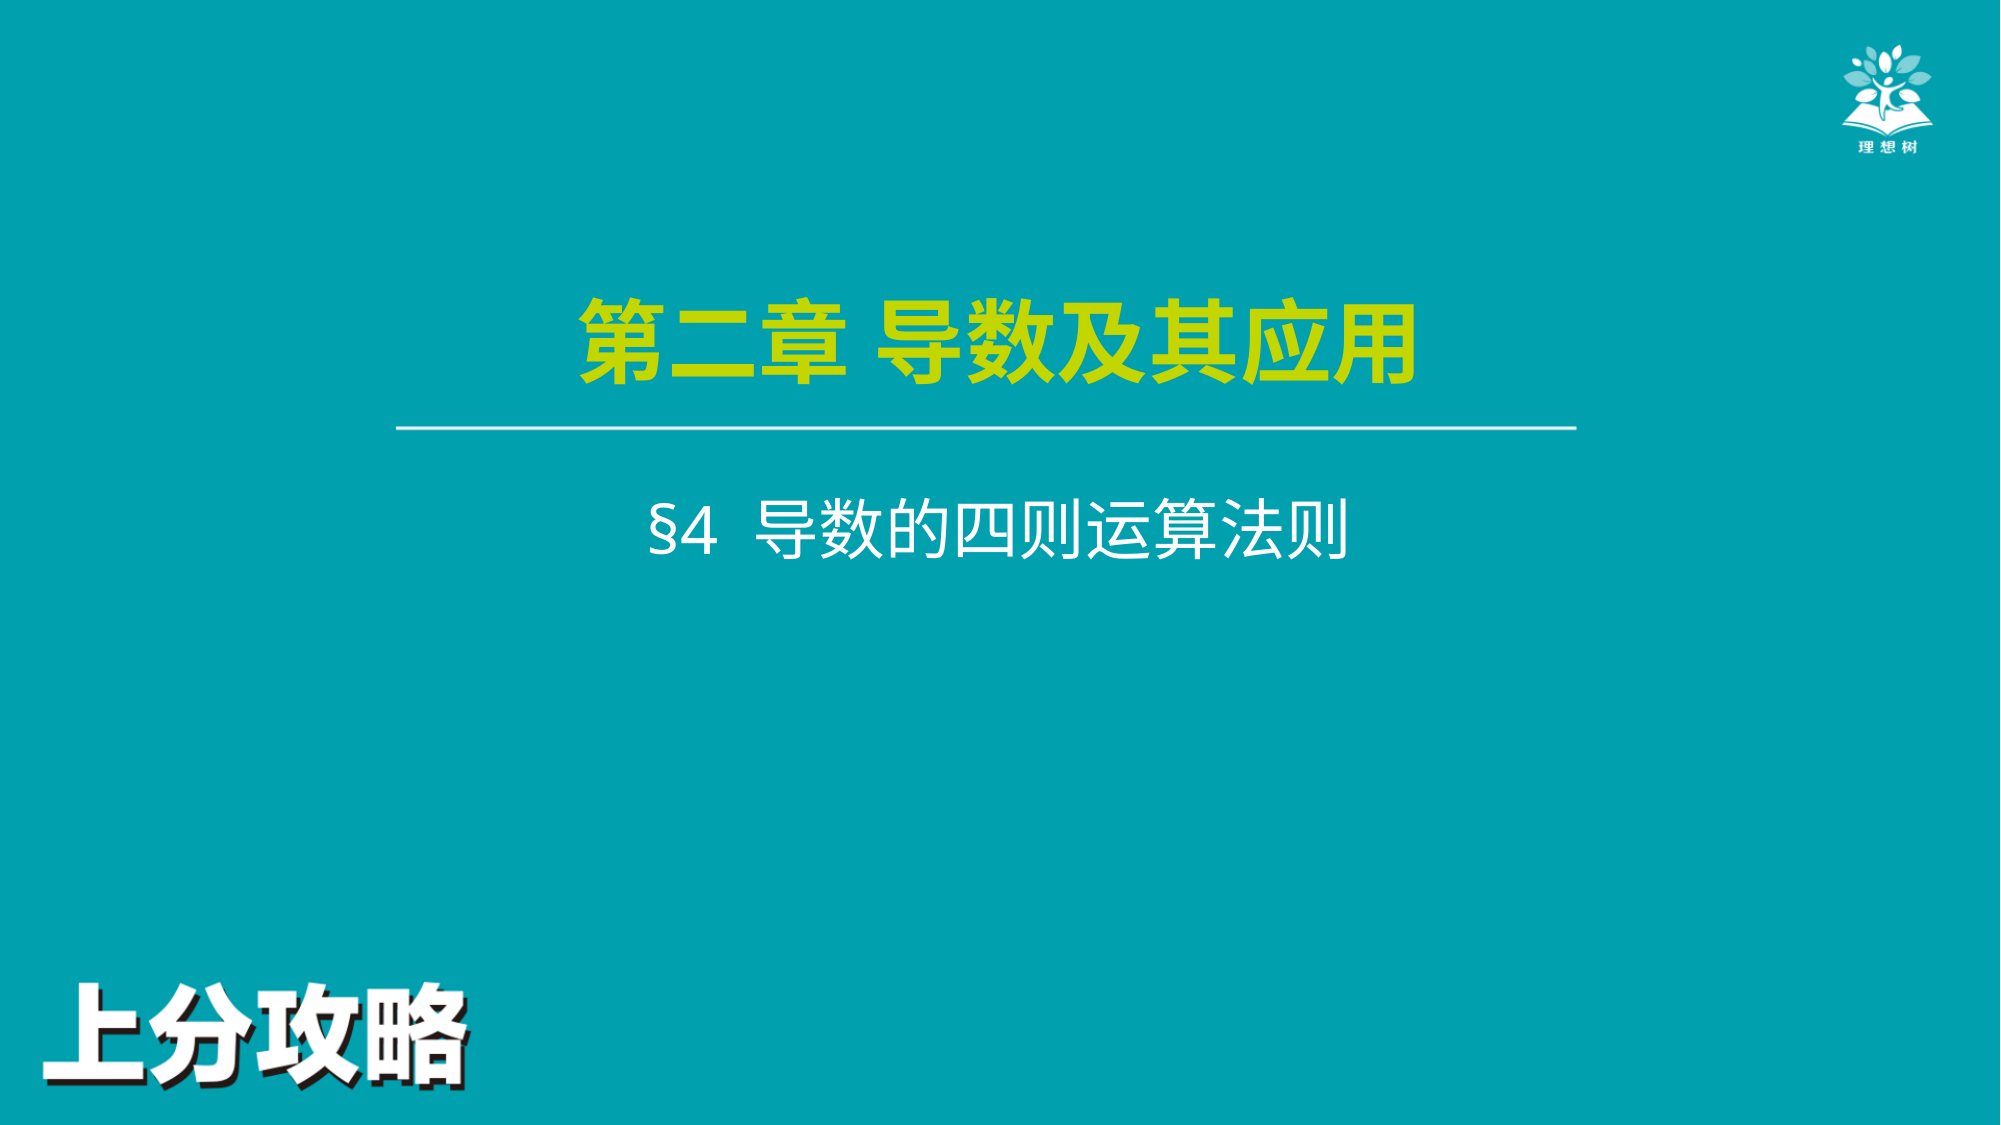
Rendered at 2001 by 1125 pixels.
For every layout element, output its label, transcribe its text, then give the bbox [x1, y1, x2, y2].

picture [0, 413, 2000, 472]
text_box 第二章 导数及其应用 [0, 265, 2000, 413]
picture [0, 0, 2000, 265]
picture [0, 579, 2000, 1125]
text_box §4 导数的四则运算法则 [0, 472, 2000, 579]
